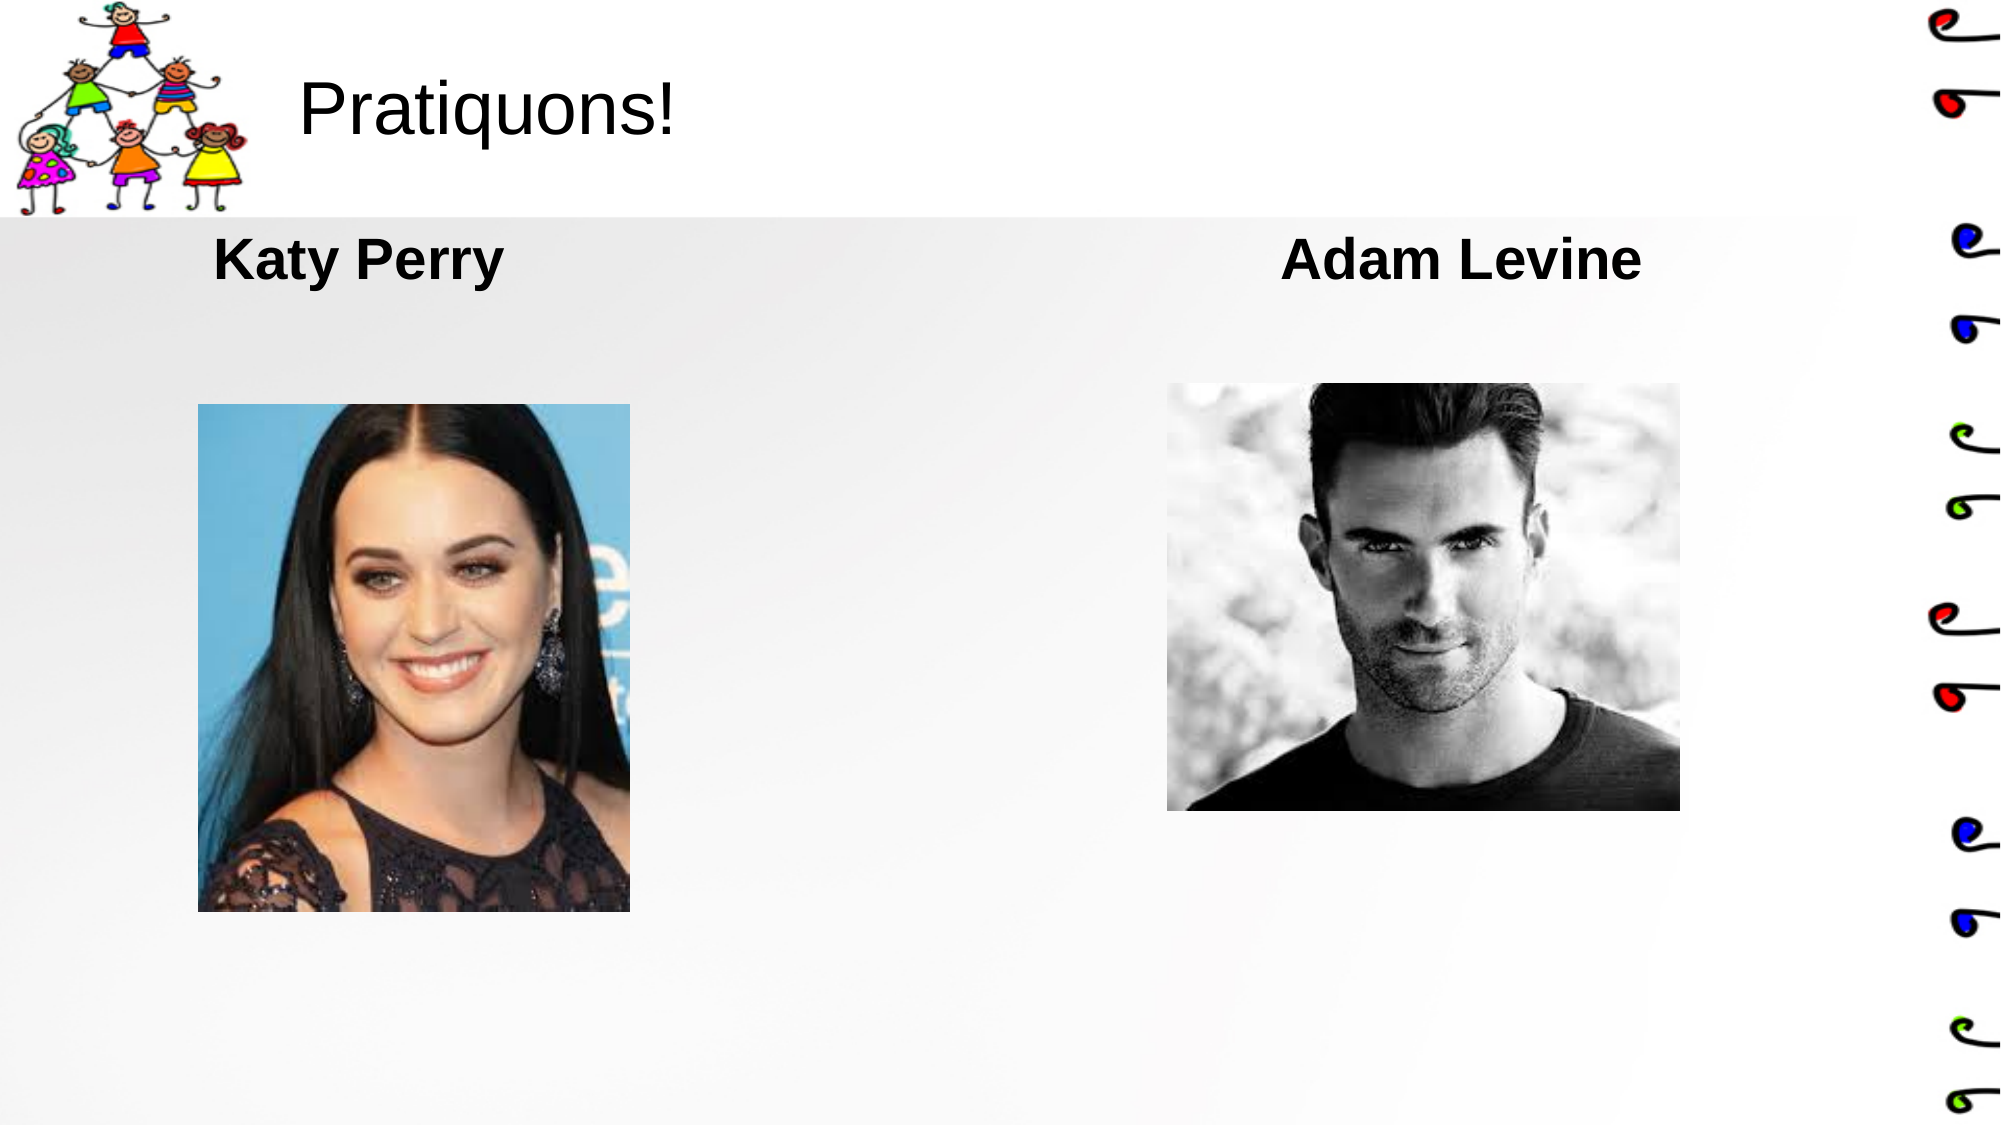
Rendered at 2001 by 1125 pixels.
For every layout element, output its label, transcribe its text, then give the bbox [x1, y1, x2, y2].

text_box Adam Levine [1265, 213, 1680, 382]
list Katy Perry [198, 213, 613, 384]
picture [0, 0, 2001, 1125]
title Pratiquons! [283, 16, 1951, 192]
